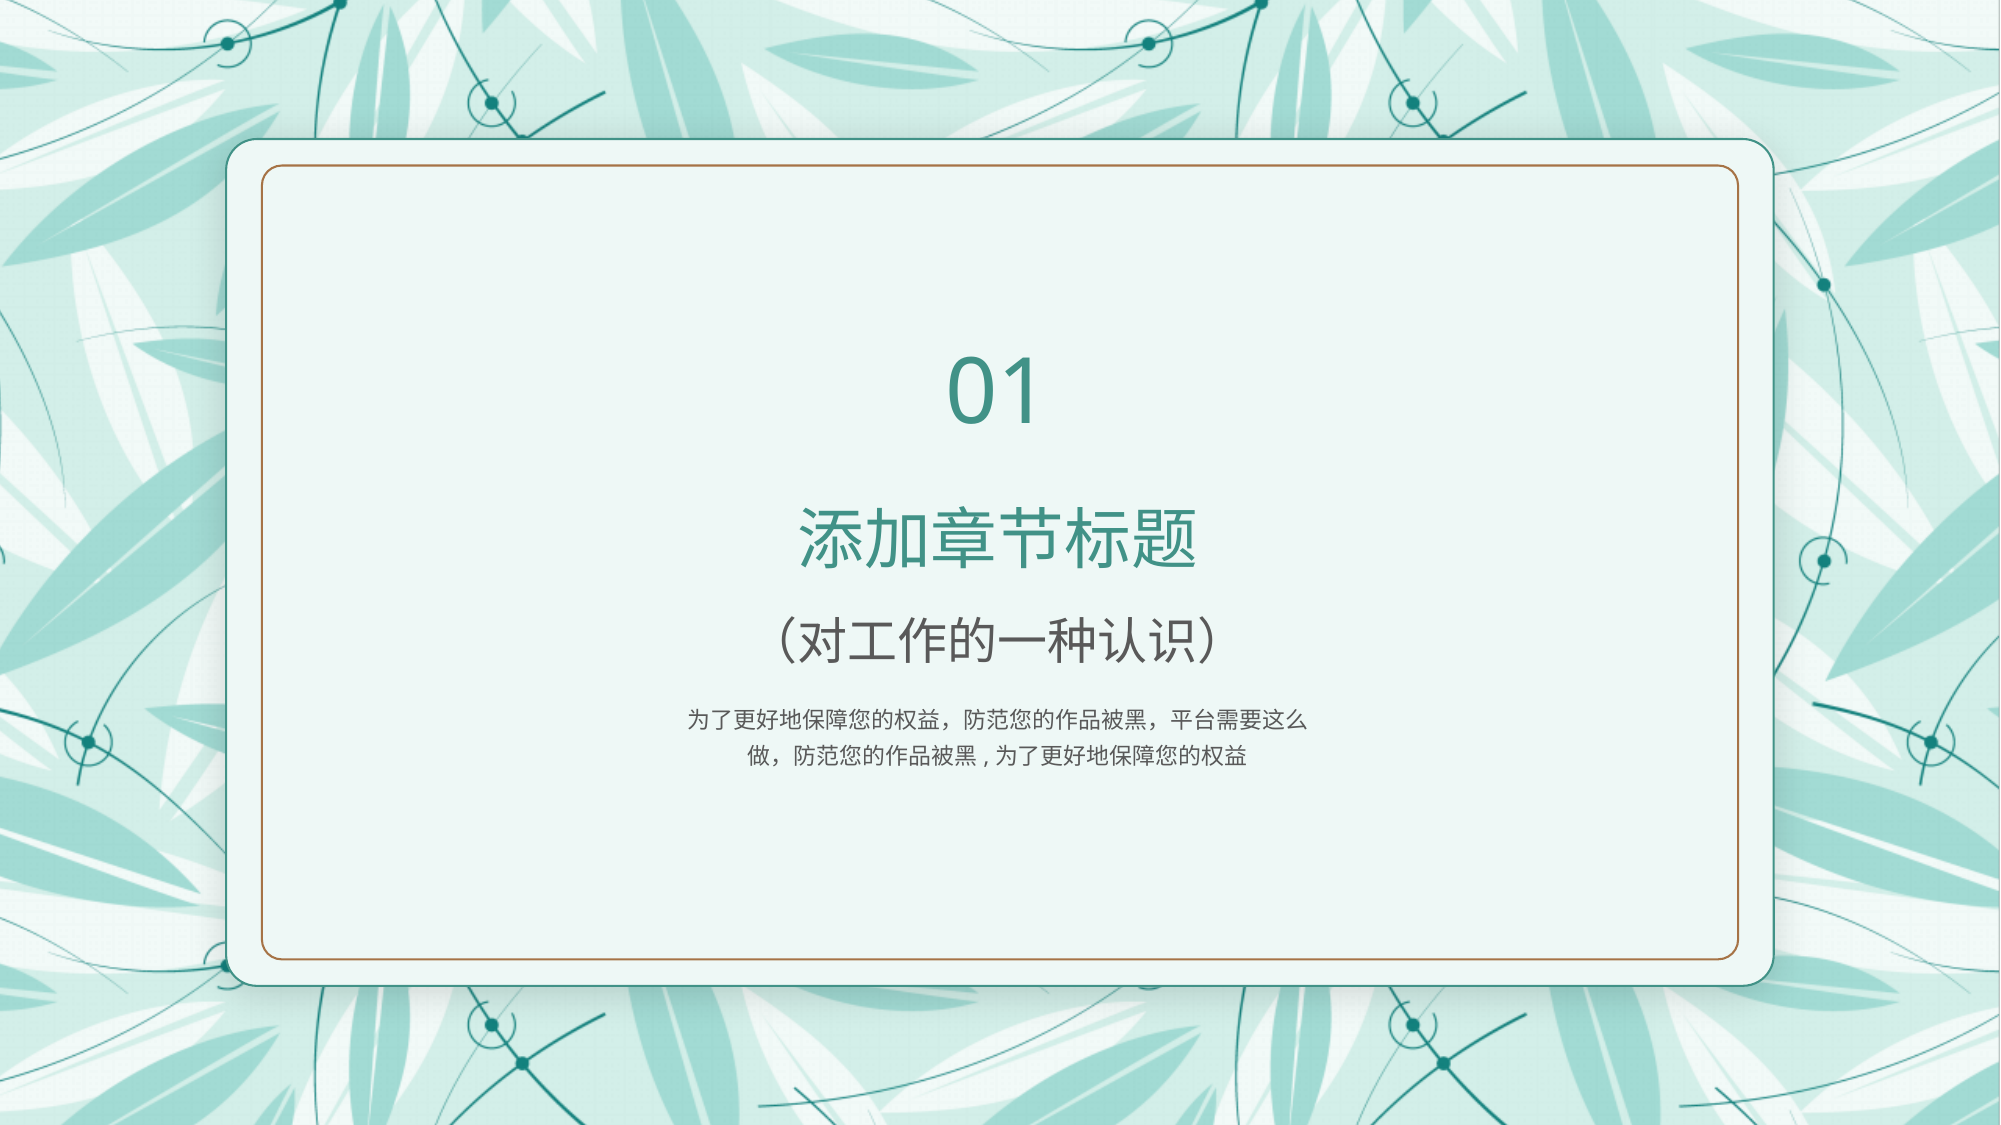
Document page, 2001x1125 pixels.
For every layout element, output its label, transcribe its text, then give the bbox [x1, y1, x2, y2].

text_box [225, 137, 1775, 987]
text_box 添加章节标题 [782, 449, 1213, 585]
text_box [260, 164, 1740, 961]
text_box 为了更好地保障您的权益，防范您的作品被黑，平台需要这么做，防范您的作品被黑,为了更好地保障您的权益 [663, 690, 1333, 777]
text_box 01 [753, 324, 1242, 450]
text_box （对工作的一种认识） [732, 571, 1263, 677]
picture [0, 0, 2001, 1125]
